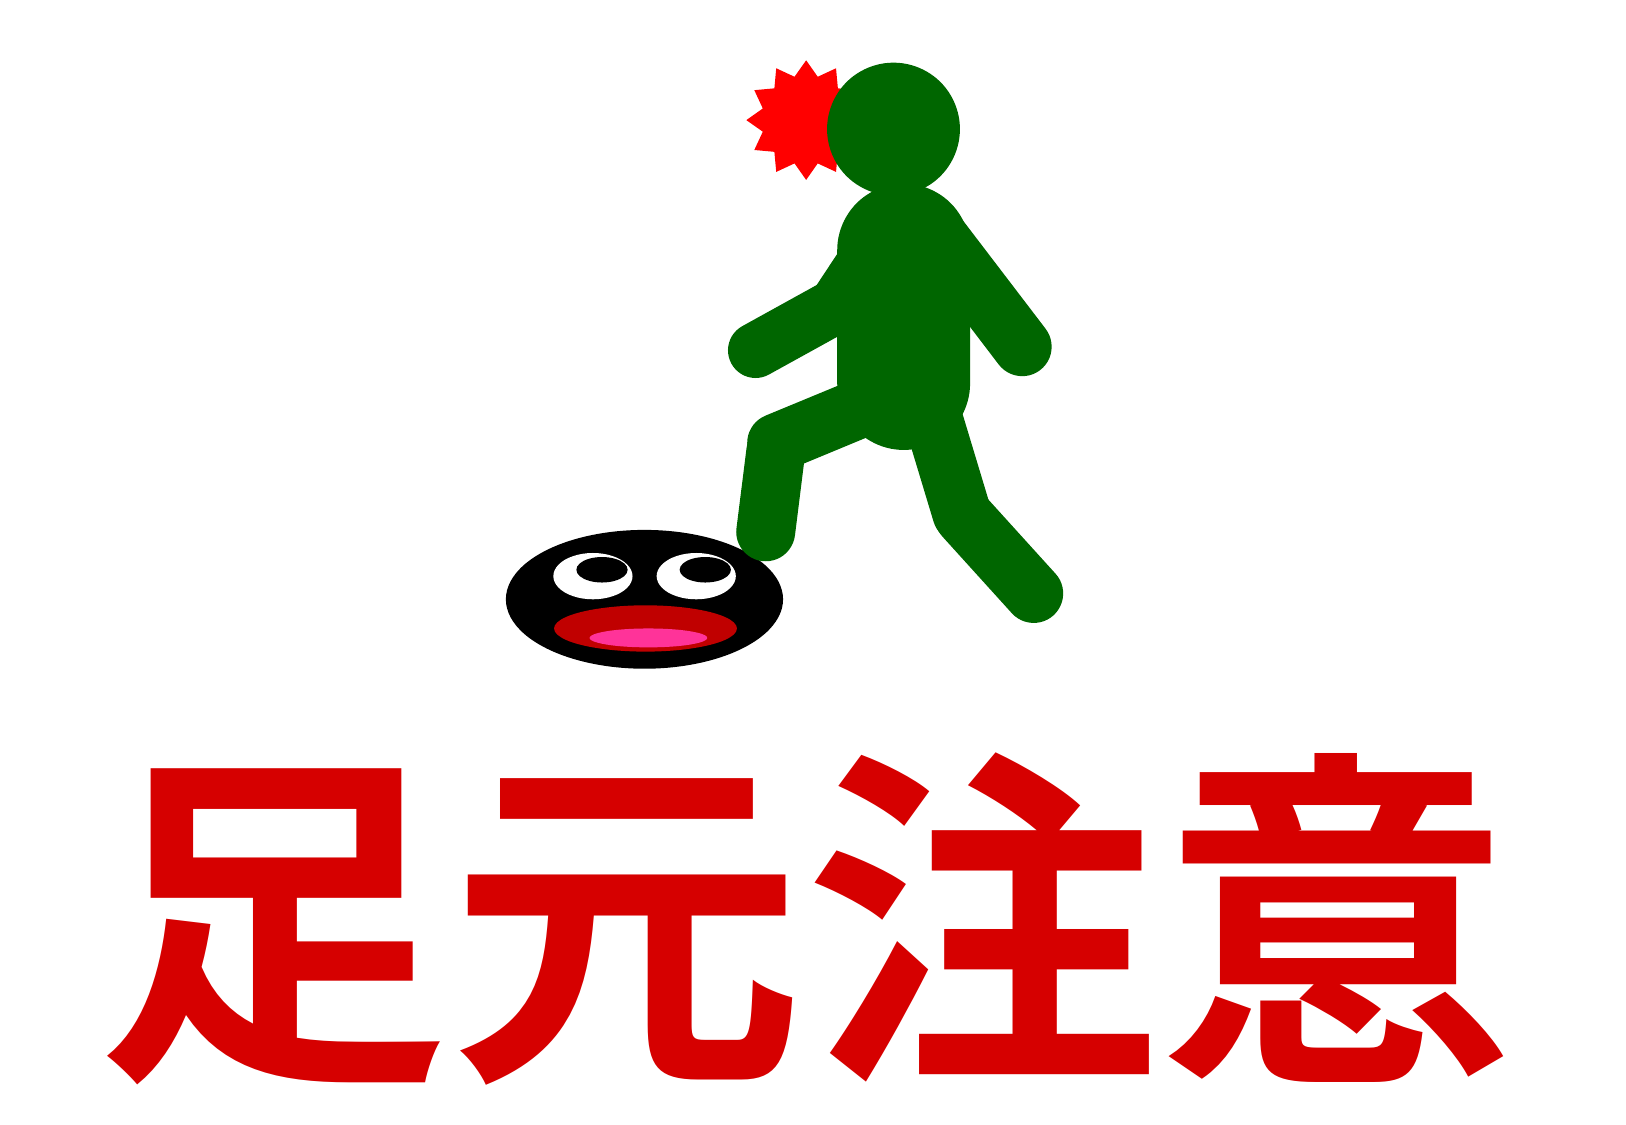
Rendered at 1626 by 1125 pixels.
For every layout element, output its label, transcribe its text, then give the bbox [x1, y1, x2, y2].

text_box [505, 60, 1029, 670]
text_box 足元注意 [29, 692, 1581, 1125]
